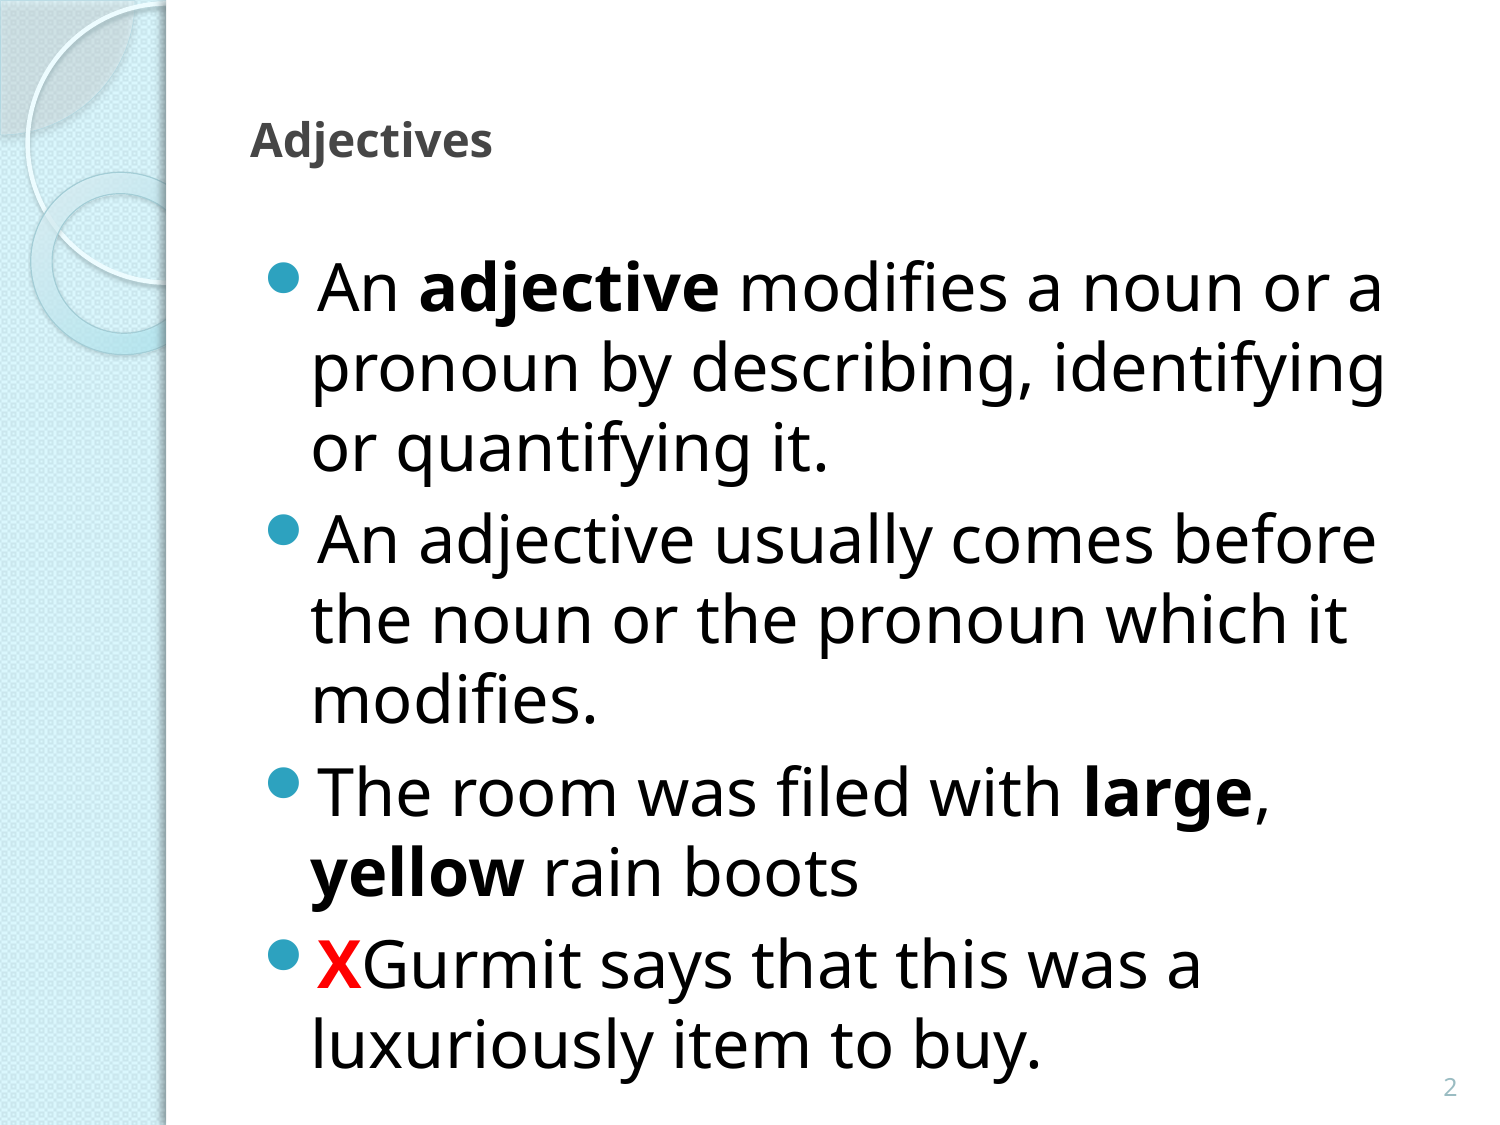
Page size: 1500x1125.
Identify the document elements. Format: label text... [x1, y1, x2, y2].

slide_number 2 [1413, 1034, 1488, 1113]
list An adjective modifies a noun or a pronoun by describing, identifying or quantifying it. An adjective usually comes before the noun or the pronoun which it modifies. The room was filed with large, yellow rain boots XGurmit says that this was a luxuriously item to buy. [235, 237, 1466, 1025]
title Adjectives [235, 45, 1466, 233]
